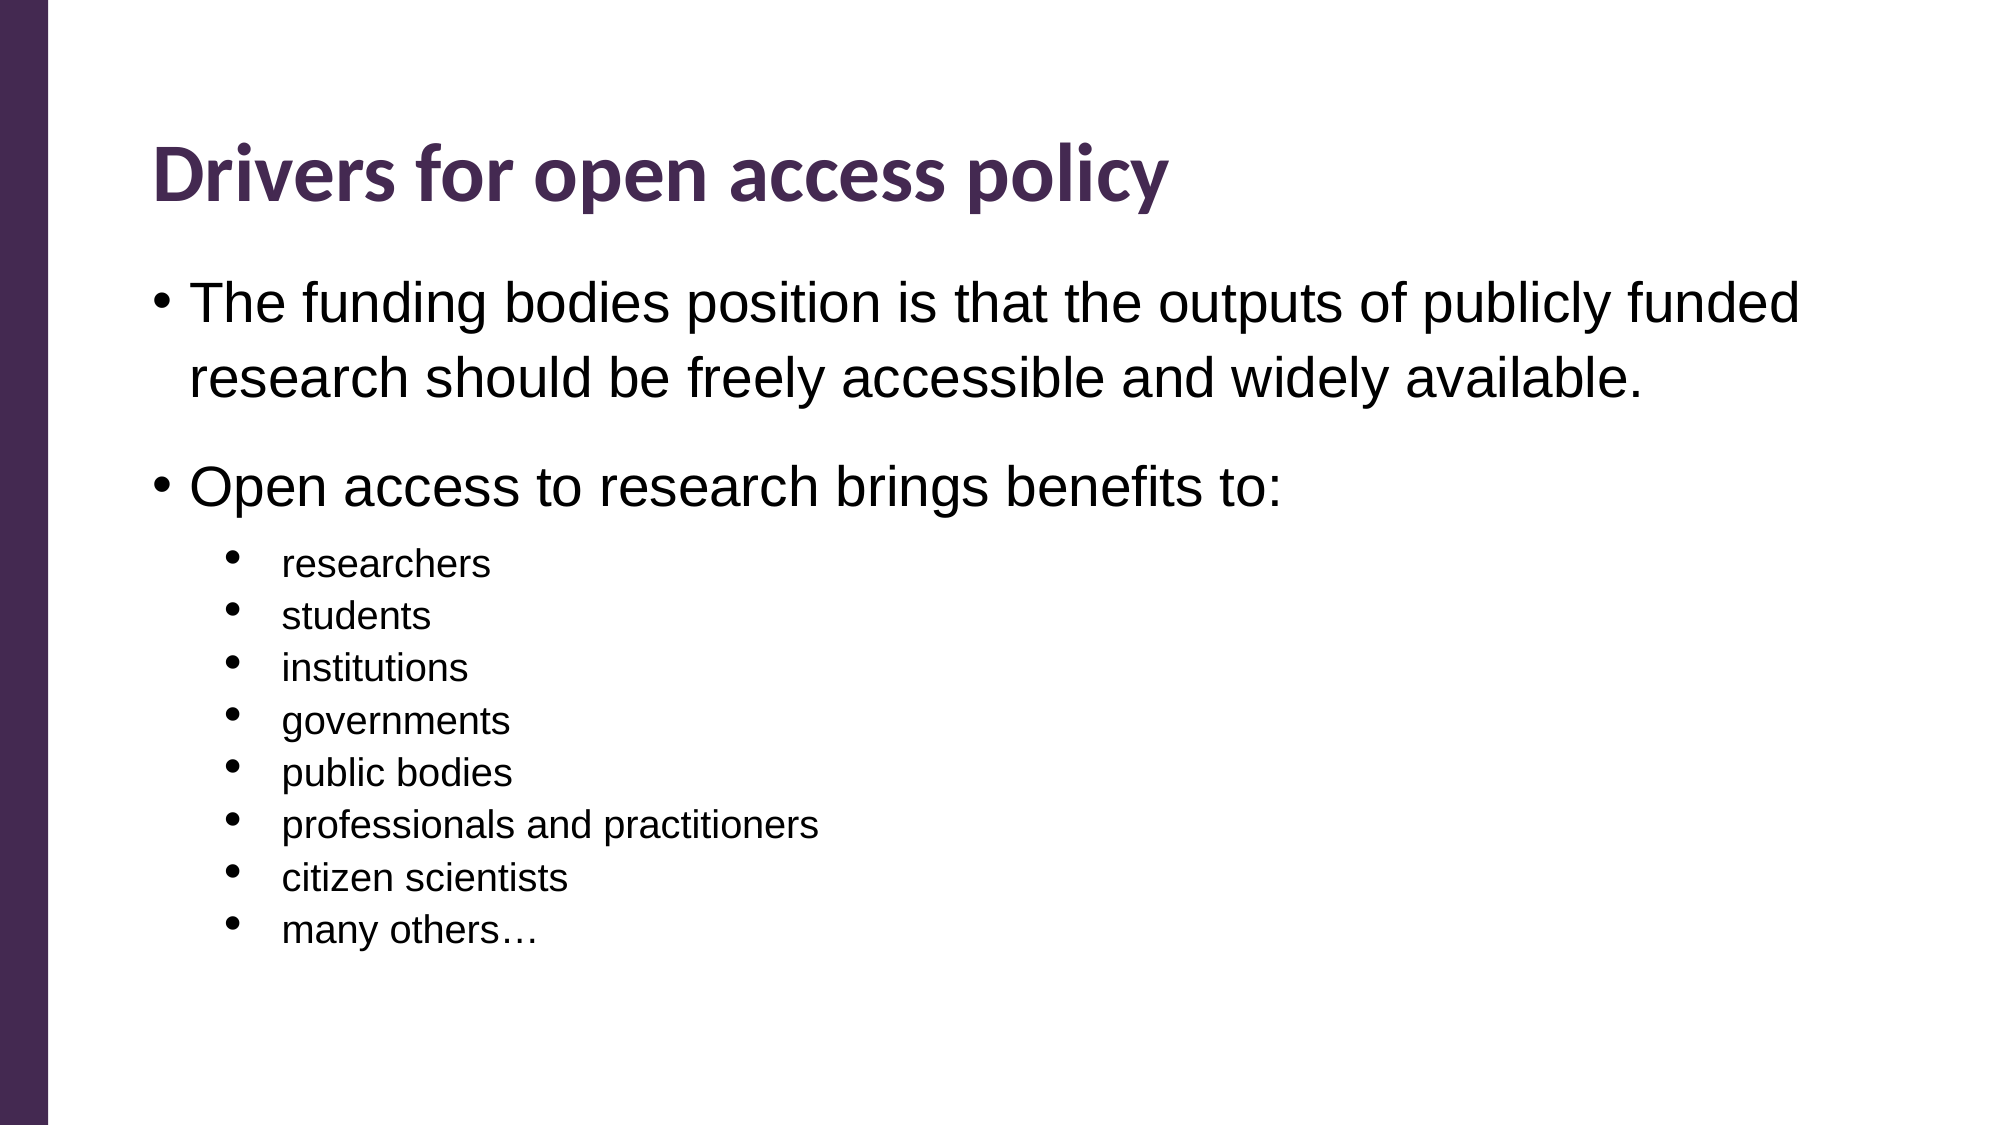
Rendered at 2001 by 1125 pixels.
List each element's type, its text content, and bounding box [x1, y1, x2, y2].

list The funding bodies position is that the outputs of publicly funded research should be freely accessible and widely available. Open access to research brings benefits to: researchers students institutions governments public bodies professionals and practitioners citizen scientists many others… [137, 251, 1863, 1014]
text_box [0, 0, 49, 1125]
title Drivers for open access policy [137, 59, 1863, 251]
